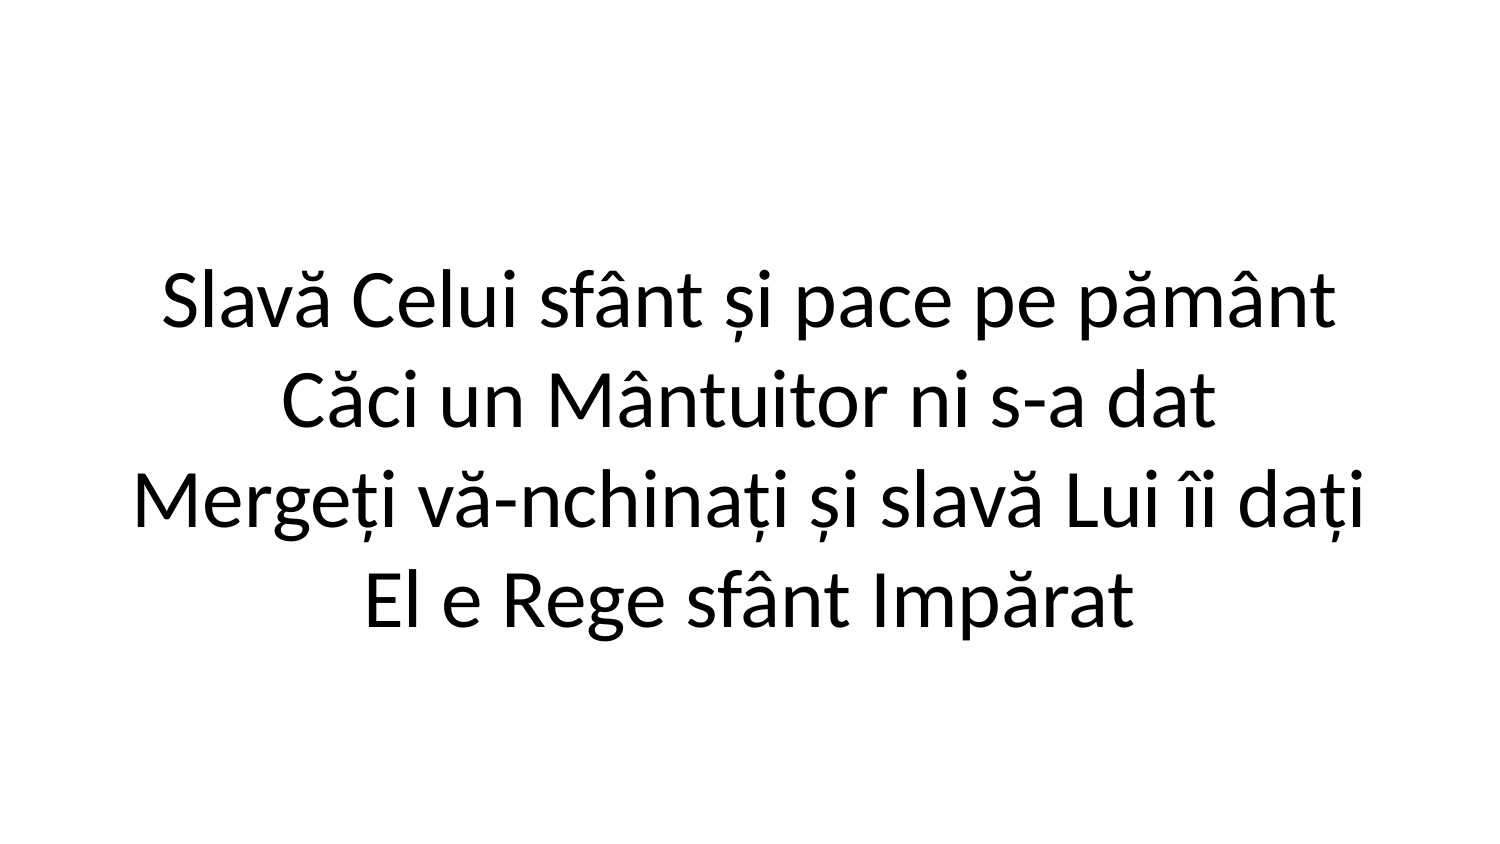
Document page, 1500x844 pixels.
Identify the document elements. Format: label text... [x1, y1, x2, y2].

text_box Slavă Celui sfânt și pace pe pământ Căci un Mântuitor ni s-a dat Mergeți vă-nchinați și slavă Lui îi dați El e Rege sfânt Impărat [116, 192, 1384, 652]
